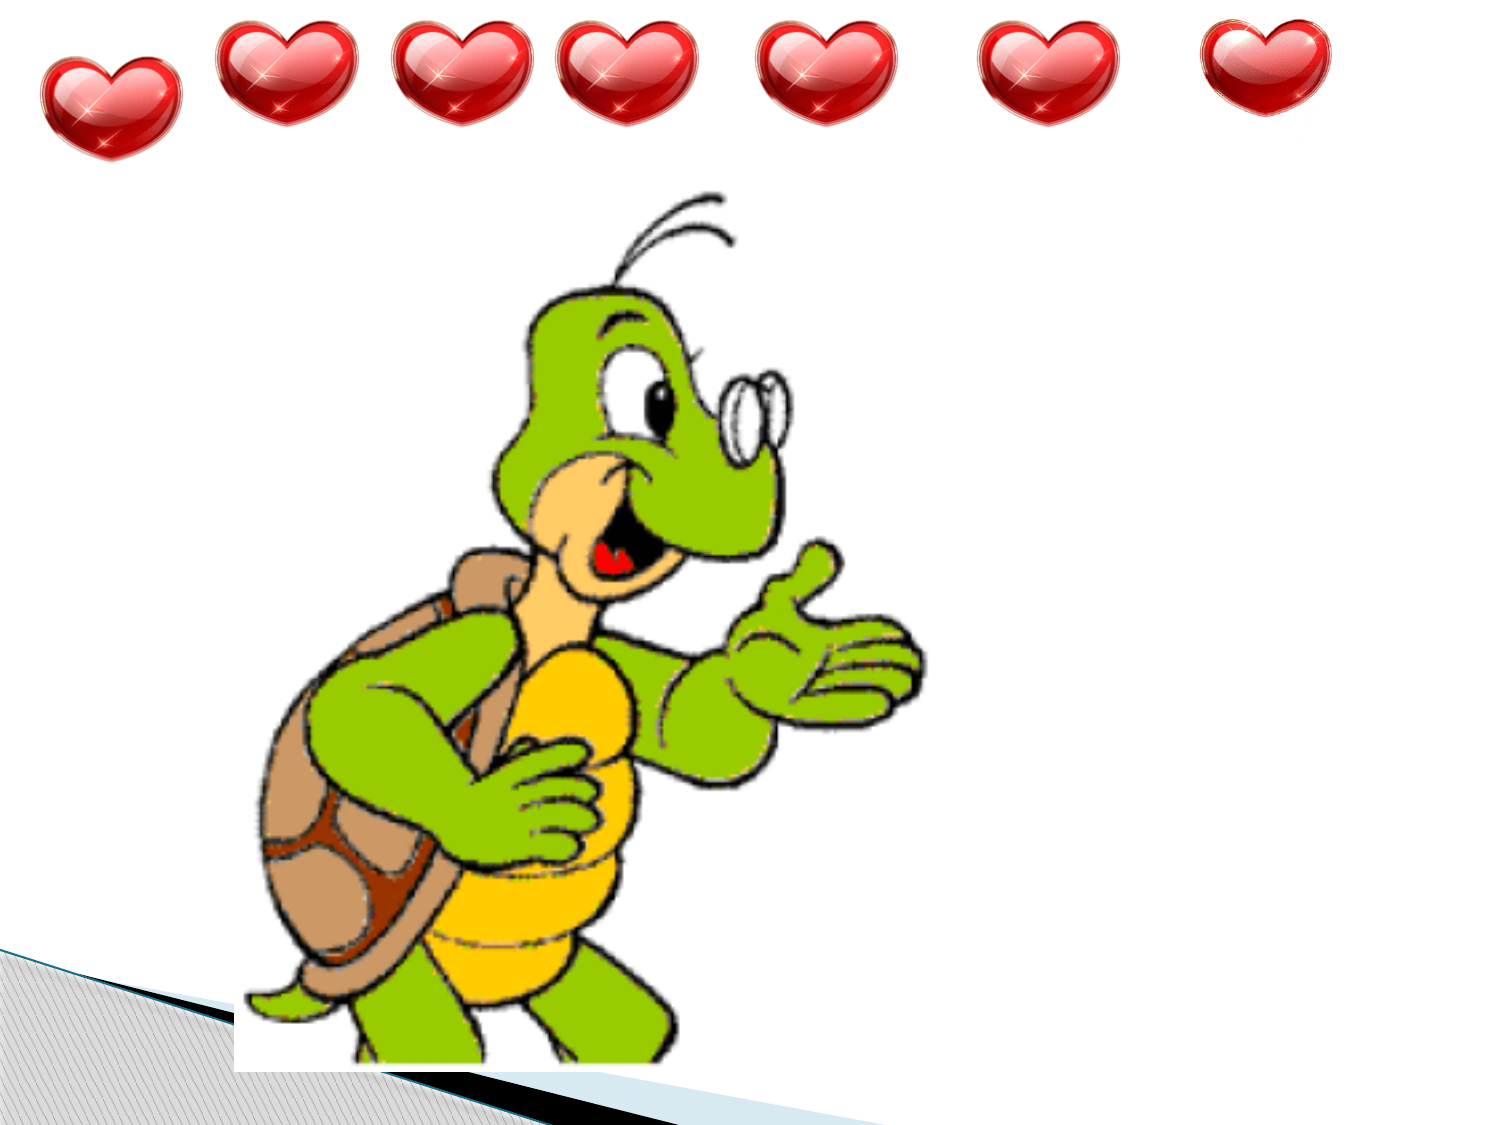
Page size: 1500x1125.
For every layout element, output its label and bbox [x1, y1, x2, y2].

picture [749, 0, 903, 153]
picture [34, 34, 188, 188]
picture [234, 163, 1294, 1072]
picture [550, 0, 704, 153]
picture [972, 0, 1126, 153]
picture [386, 0, 540, 153]
picture [210, 0, 364, 153]
picture [1195, 0, 1337, 141]
